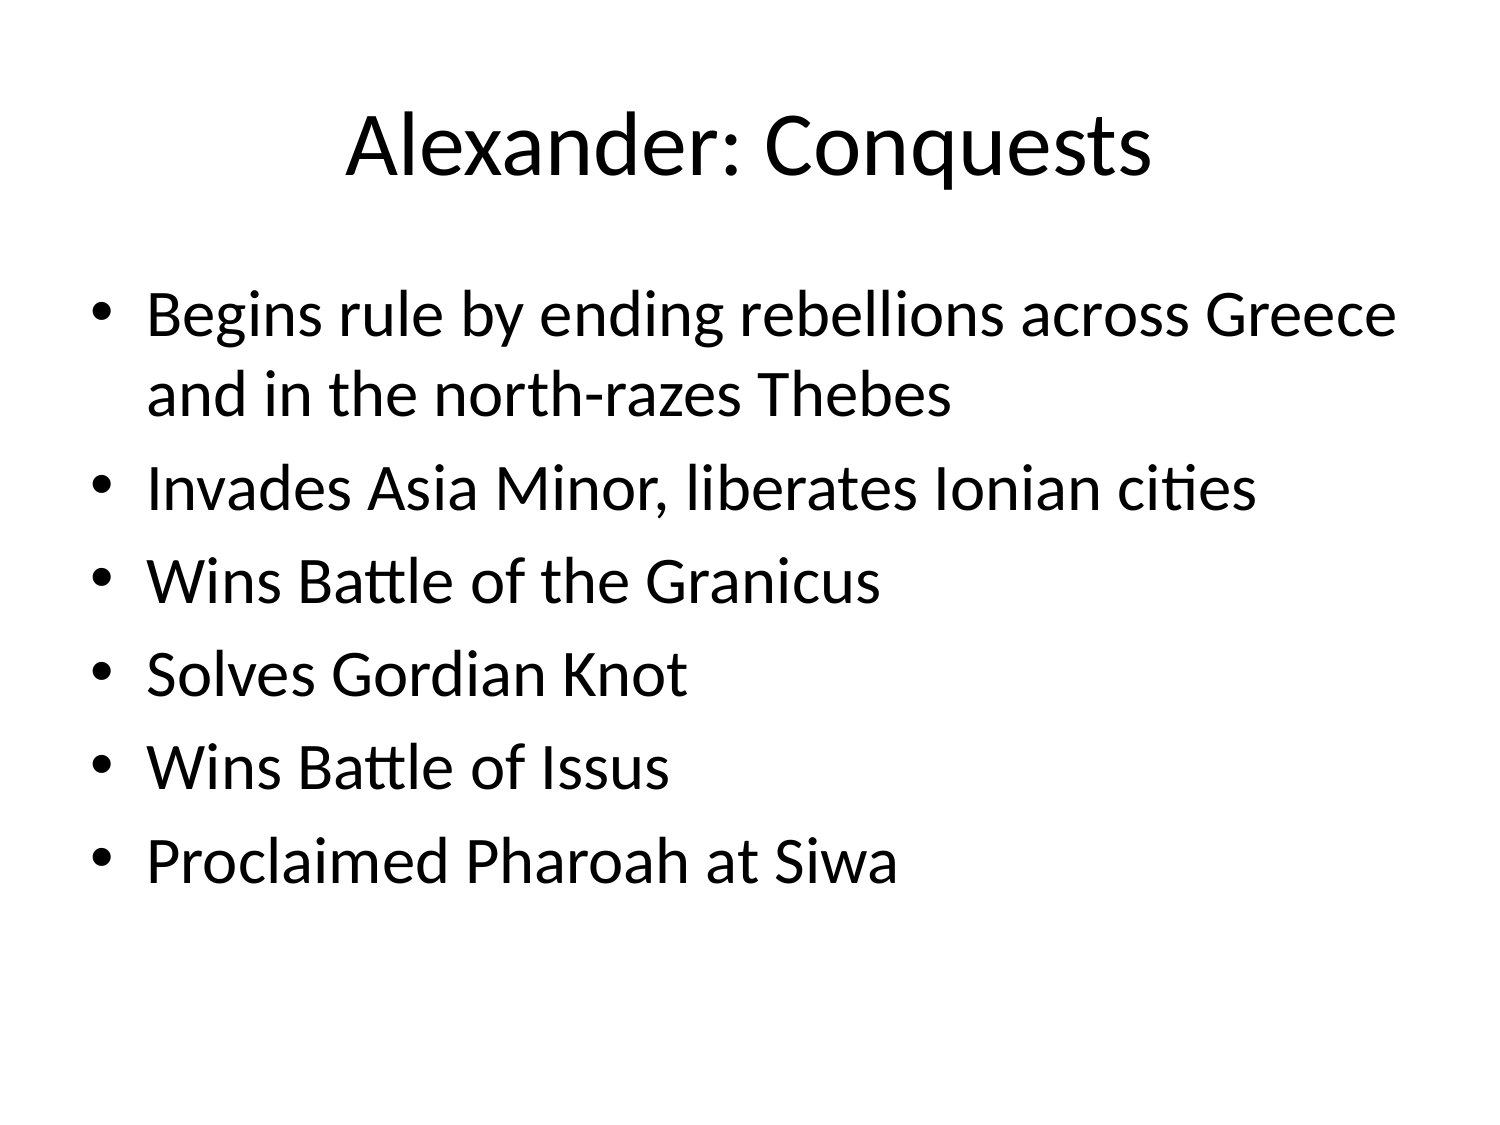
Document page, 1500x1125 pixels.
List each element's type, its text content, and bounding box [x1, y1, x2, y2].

list Begins rule by ending rebellions across Greece and in the north-razes Thebes Invades Asia Minor, liberates Ionian cities Wins Battle of the Granicus Solves Gordian Knot Wins Battle of Issus Proclaimed Pharoah at Siwa [74, 262, 1426, 1006]
title Alexander: Conquests [74, 44, 1426, 233]
